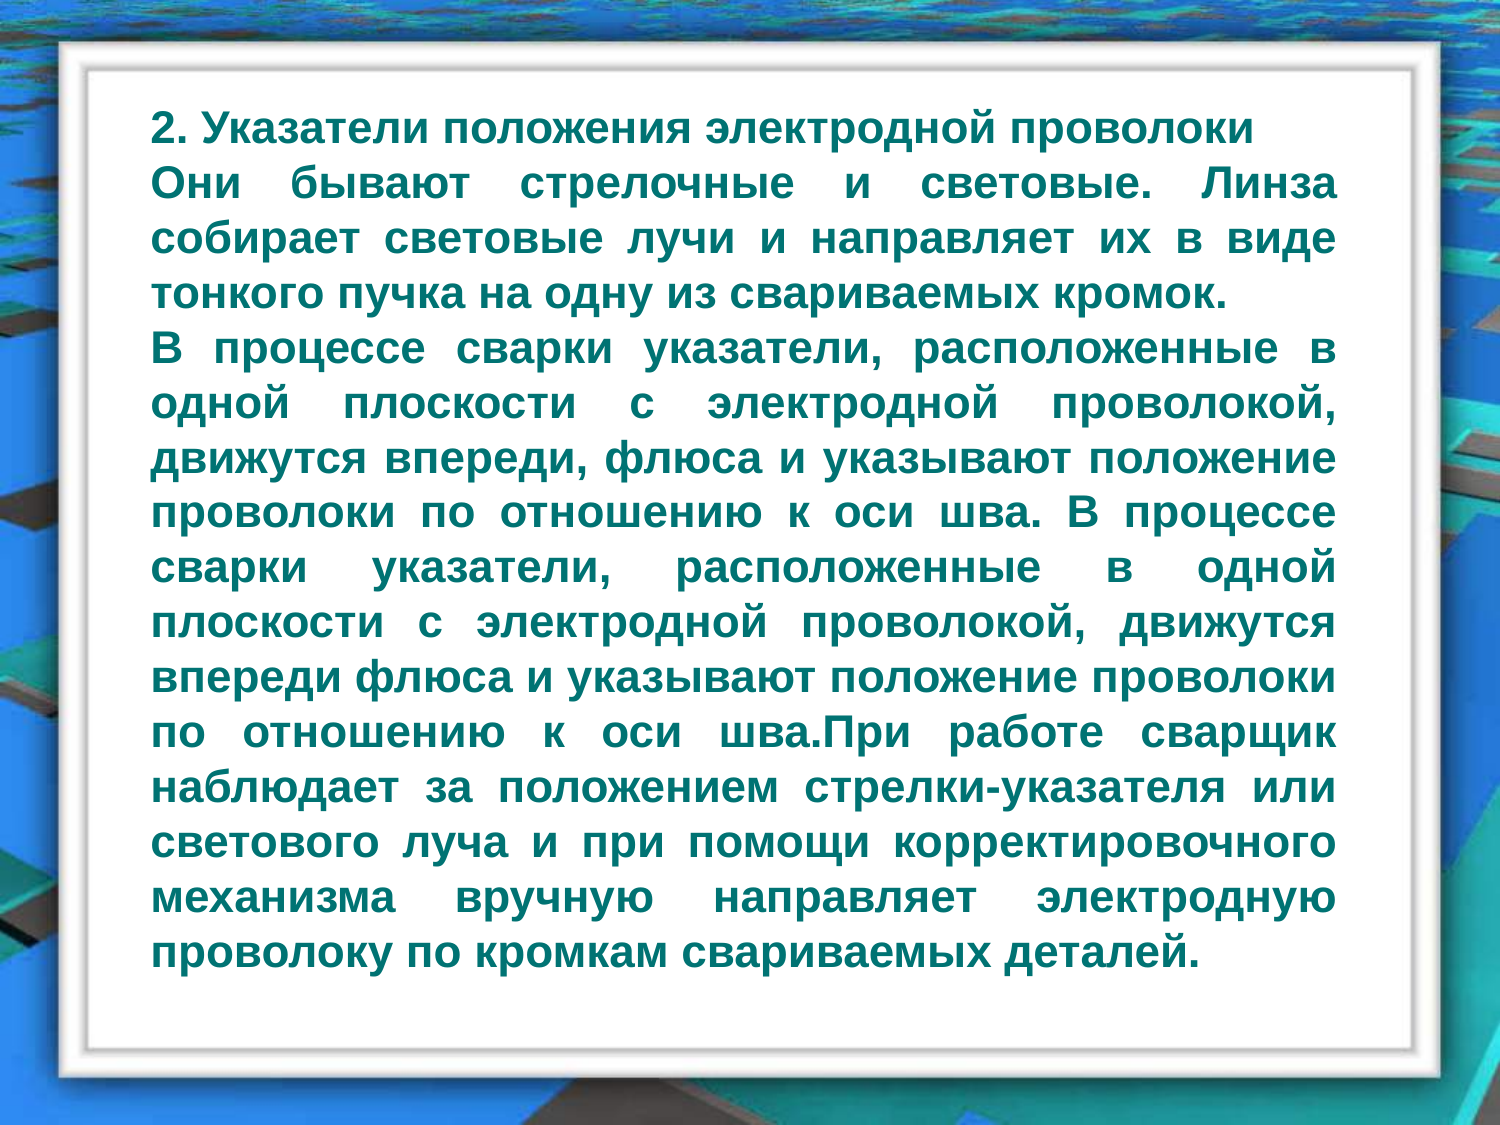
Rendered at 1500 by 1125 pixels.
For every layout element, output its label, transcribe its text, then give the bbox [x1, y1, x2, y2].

text_box 2. Указатели положения электродной проволоки Они бывают стрелочные и световые. Линза собирает световые лучи и направляет их в виде тонкого пучка на одну из свариваемых кромок. В процессе сварки указатели, расположенные в одной плоскости с электродной проволокой, движутся впереди, флюса и указывают положение проволоки по отношению к оси шва. В процессе сварки указатели, расположенные в одной плоскости с электродной проволокой, движутся впереди флюса и указывают положение проволоки по отношению к оси шва.При работе сварщик наблюдает за положением стрелки-указателя или светового луча и при помощи корректировочного механизма вручную направляет электродную проволоку по кромкам свариваемых деталей. [135, 89, 1353, 985]
picture [0, 0, 1500, 1125]
